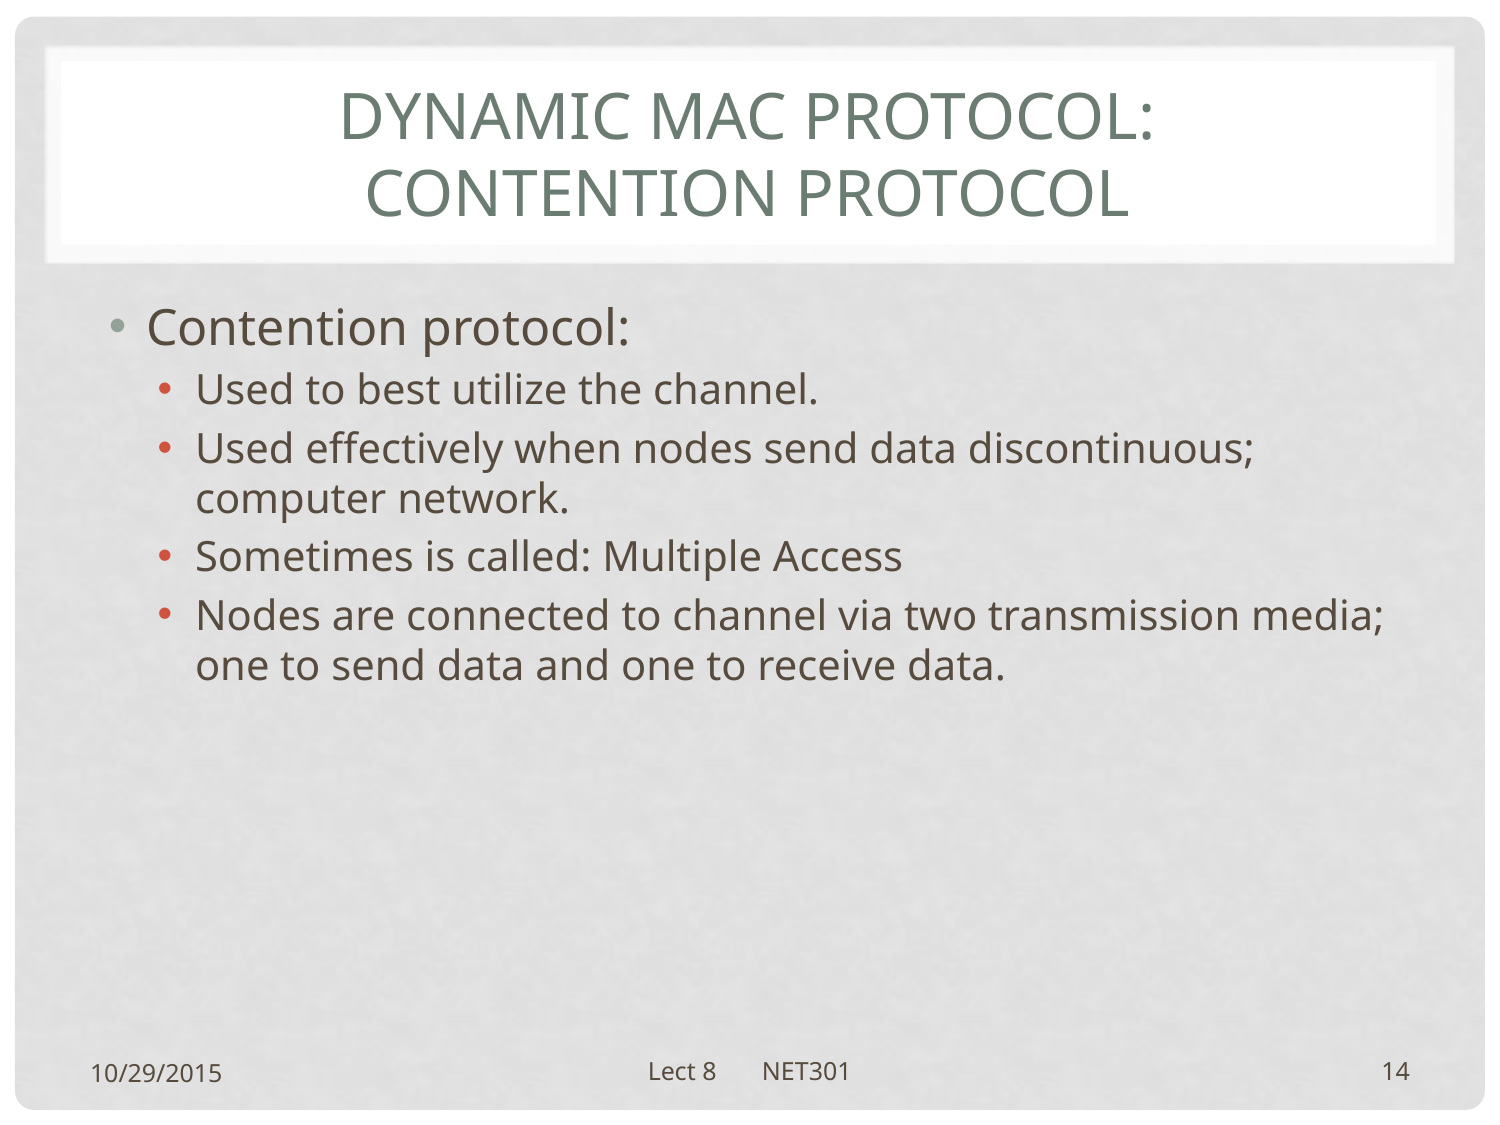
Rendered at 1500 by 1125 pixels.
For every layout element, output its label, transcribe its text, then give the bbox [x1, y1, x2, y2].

footer Lect 8 NET301 [512, 1042, 988, 1103]
title Dynamic mac protocol: contention protocol [69, 66, 1425, 238]
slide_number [75, 1042, 425, 1103]
slide_number 14 [1074, 1042, 1425, 1103]
list Contention protocol: Used to best utilize the channel. Used effectively when nodes send data discontinuous; computer network. Sometimes is called: Multiple Access Nodes are connected to channel via two transmission media; one to send data and one to receive data. [75, 287, 1425, 1005]
